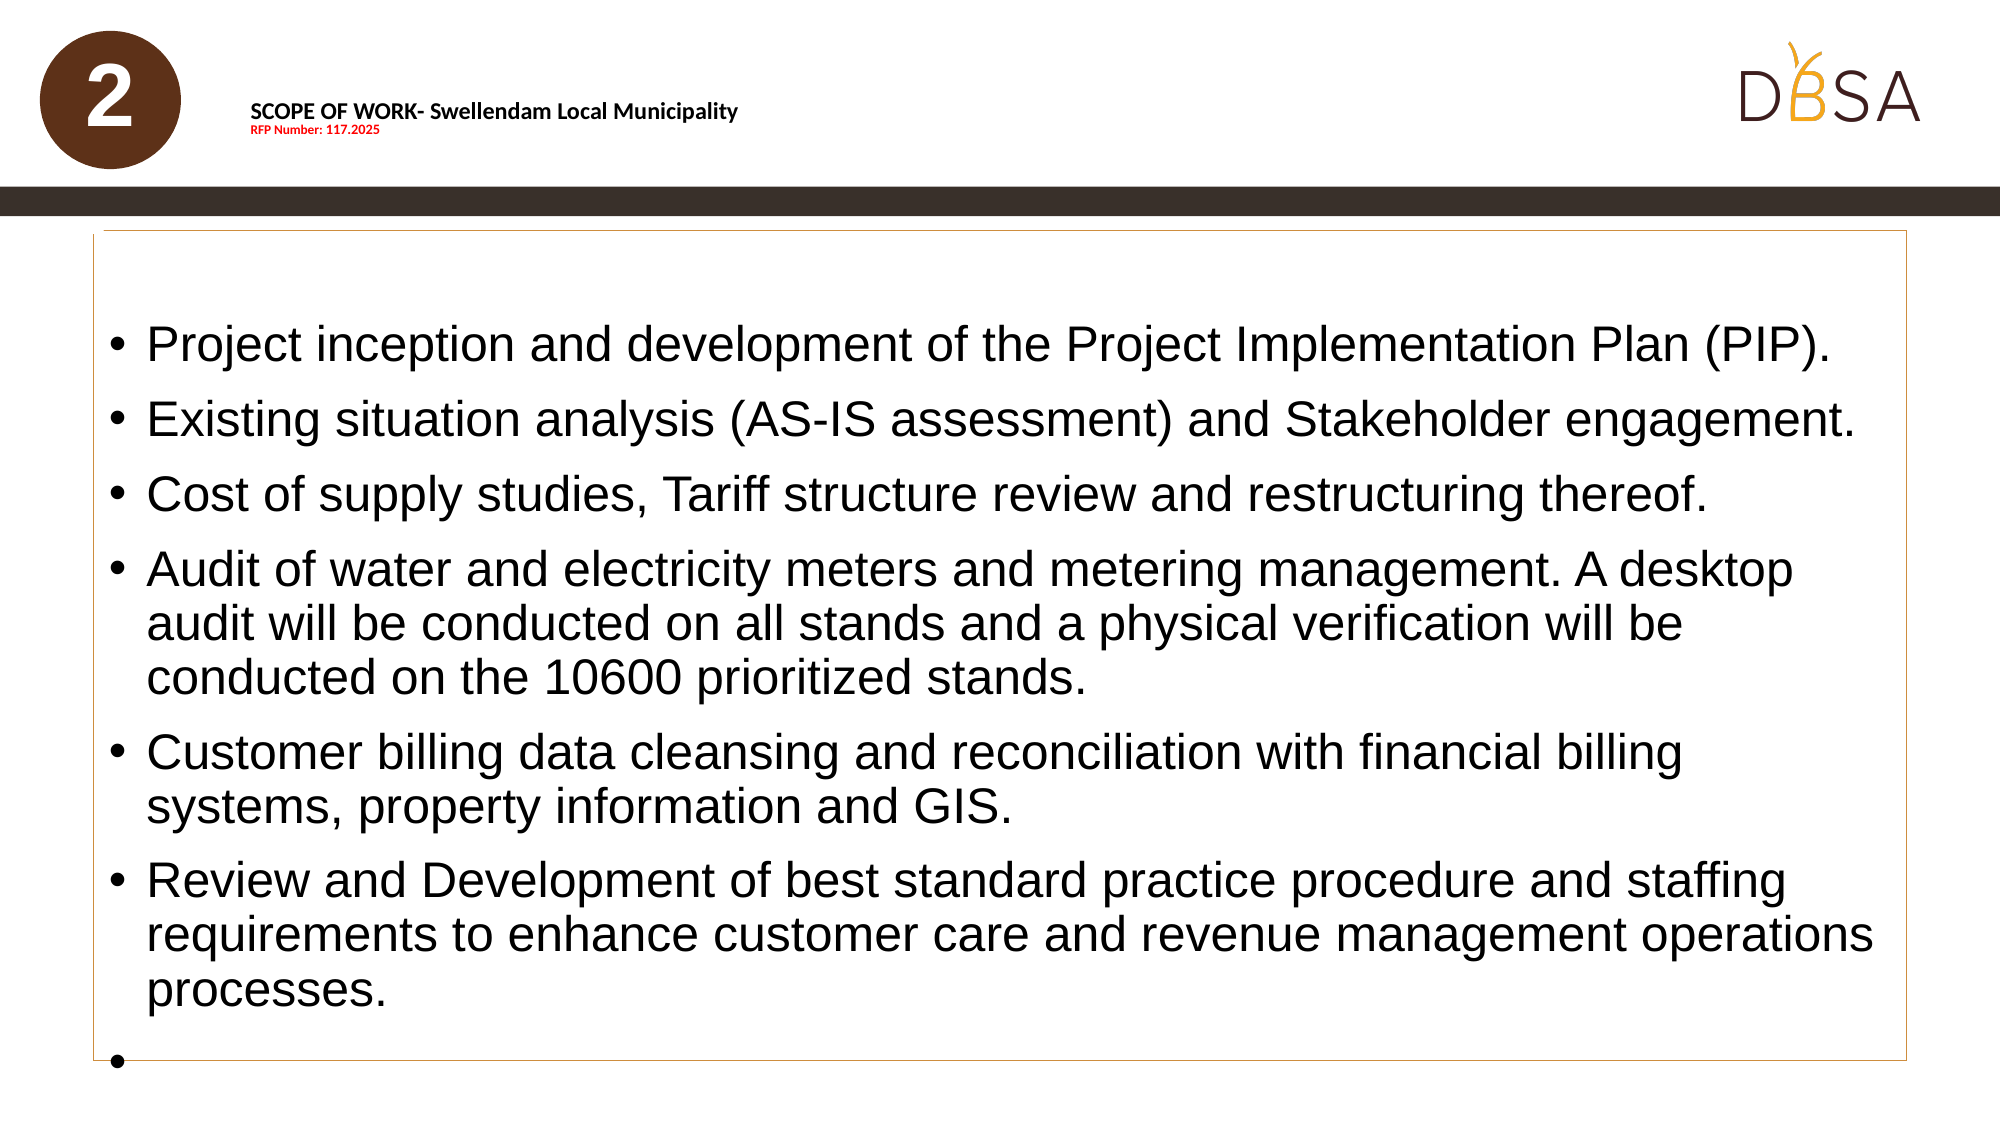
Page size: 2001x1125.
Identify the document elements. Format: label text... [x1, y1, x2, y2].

list Project inception and development of the Project Implementation Plan (PIP). Existing situation analysis (AS-IS assessment) and Stakeholder engagement. Cost of supply studies, Tariff structure review and restructuring thereof. Audit of water and electricity meters and metering management. A desktop audit will be conducted on all stands and a physical verification will be conducted on the 10600 prioritized stands. Customer billing data cleansing and reconciliation with financial billing systems, property information and GIS. Review and Development of best standard practice procedure and staffing requirements to enhance customer care and revenue management operations processes. [93, 230, 1907, 1061]
text_box [39, 36, 83, 164]
picture [1693, 21, 1968, 171]
text_box [86, 30, 135, 35]
title SCOPE OF WORK- Swellendam Local Municipality RFP Number: 117.2025 [234, 64, 1960, 203]
text_box [138, 36, 181, 164]
text_box 2. [83, 35, 138, 253]
